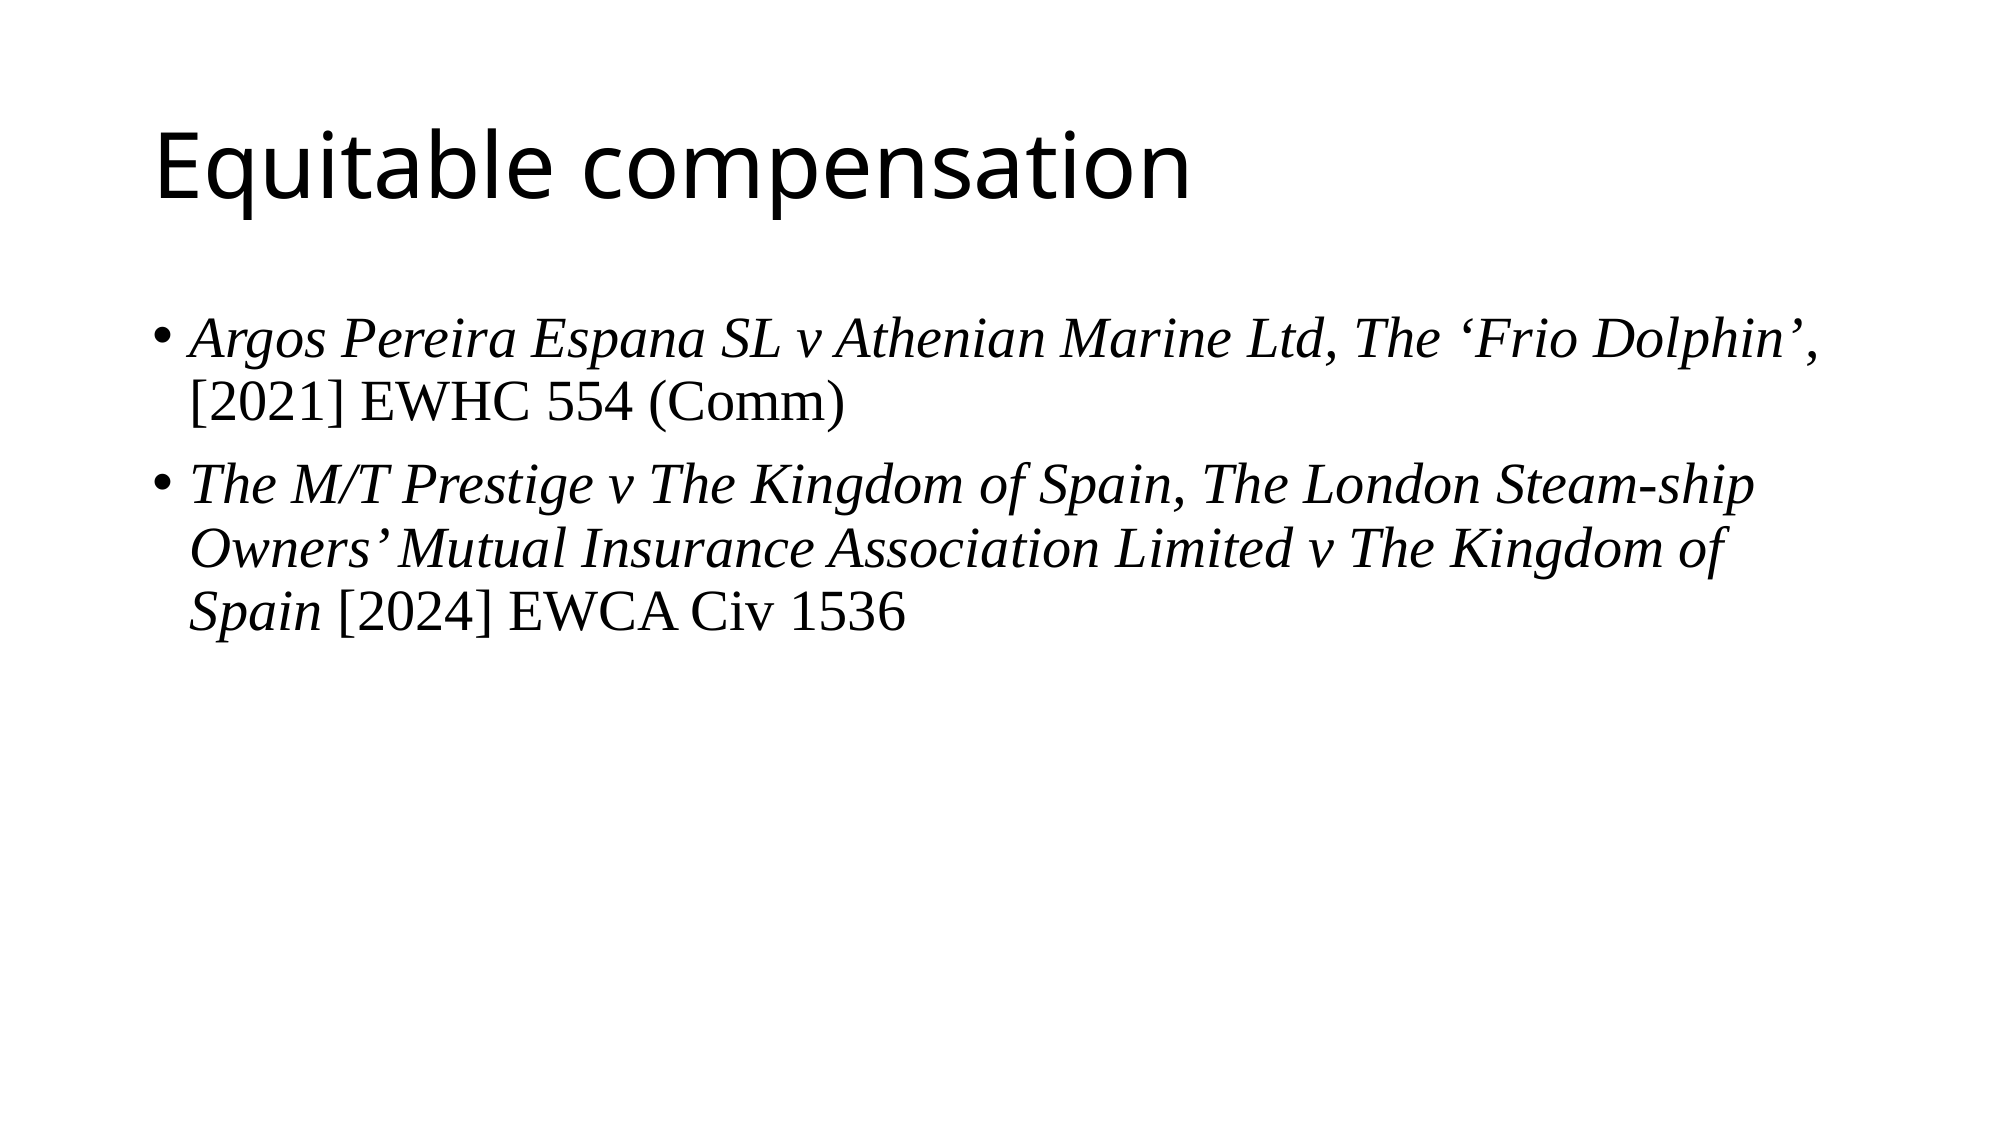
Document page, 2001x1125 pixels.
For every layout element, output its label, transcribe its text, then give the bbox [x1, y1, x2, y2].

title Equitable compensation [137, 59, 1863, 278]
list Argos Pereira Espana SL v Athenian Marine Ltd, The ‘Frio Dolphin’, [2021] EWHC 554 (Comm) The M/T Prestige v The Kingdom of Spain, The London Steam-ship Owners’ Mutual Insurance Association Limited v The Kingdom of Spain [2024] EWCA Civ 1536 [137, 299, 1863, 1014]
